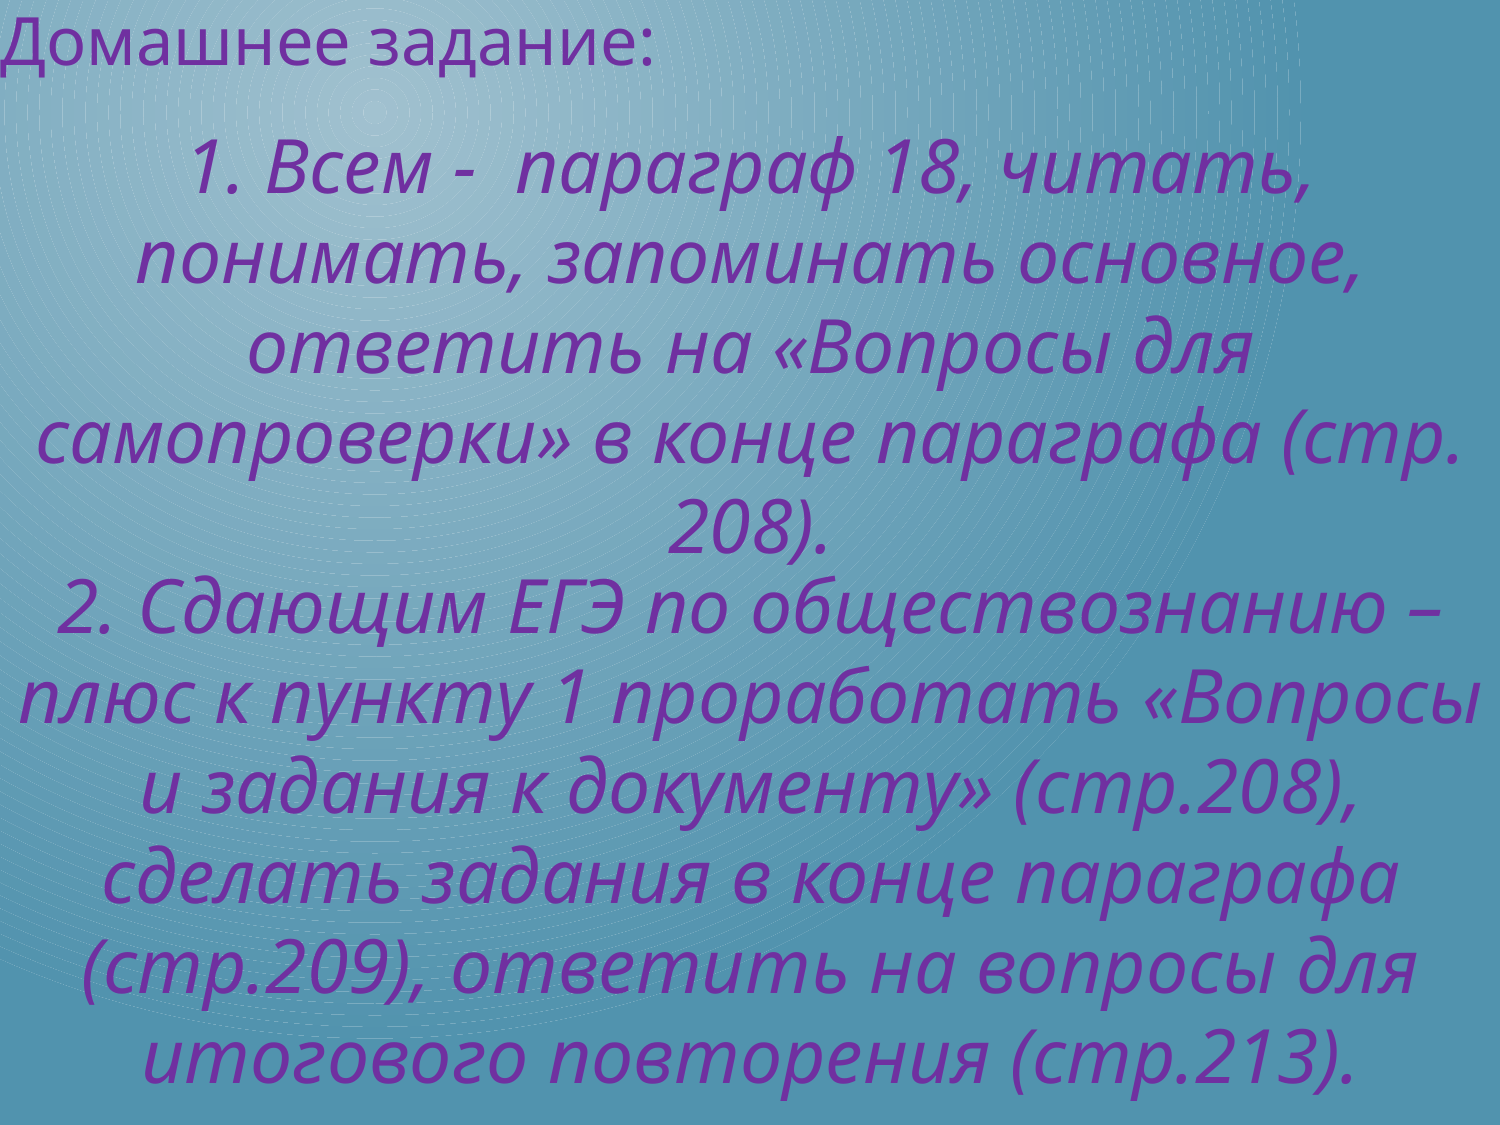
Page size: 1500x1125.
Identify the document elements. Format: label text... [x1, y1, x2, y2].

text_box 2. Сдающим ЕГЭ по обществознанию – плюс к пункту 1 проработать «Вопросы и задания к документу» (стр.208), сделать задания в конце параграфа (стр.209), ответить на вопросы для итогового повторения (стр.213). [2, 550, 1500, 1125]
subtitle 1. Всем - параграф 18, читать, понимать, запоминать основное, ответить на «Вопросы для самопроверки» в конце параграфа (стр. 208). [2, 172, 1500, 516]
title Домашнее задание: [0, 0, 1500, 79]
